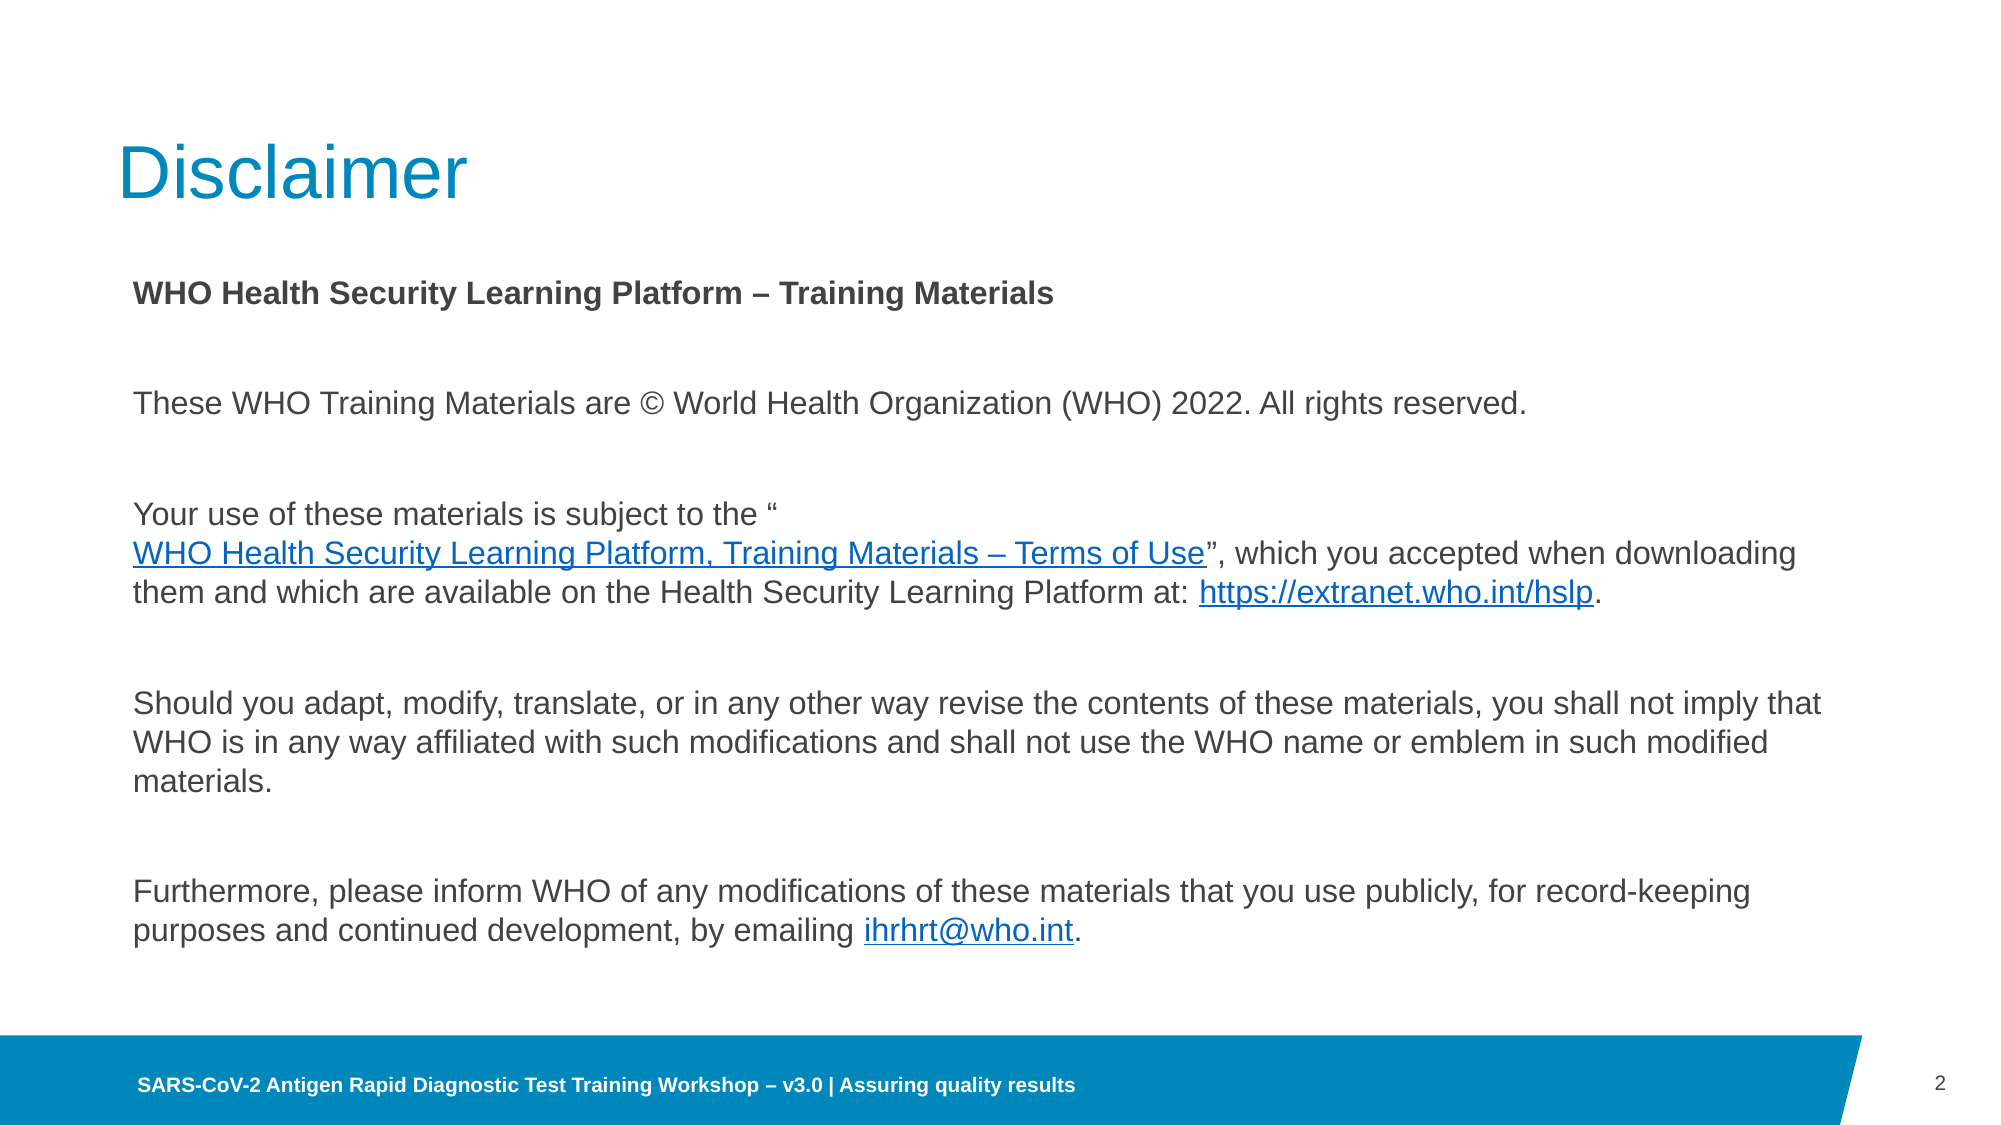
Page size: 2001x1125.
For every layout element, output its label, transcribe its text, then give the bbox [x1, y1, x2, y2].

title Disclaimer [117, 59, 1843, 215]
footer SARS-CoV-2 Antigen Rapid Diagnostic Test Training Workshop – v3.0 | Assuring quality results [137, 1042, 1338, 1125]
slide_number 2 [1862, 1035, 1947, 1125]
list WHO Health Security Learning Platform – Training Materials These WHO Training Materials are © World Health Organization (WHO) 2022. All rights reserved. Your use of these materials is subject to the “WHO Health Security Learning Platform, Training Materials – Terms of Use”, which you accepted when downloading them and which are available on the Health Security Learning Platform at: https://extranet.who.int/hslp. Should you adapt, modify, translate, or in any other way revise the contents of these materials, you shall not imply that WHO is in any way affiliated with such modifications and shall not use the WHO name or emblem in such modified materials. Furthermore, please inform WHO of any modifications of these materials that you use publicly, for record-keeping purposes and continued development, by emailing ihrhrt@who.int. [117, 264, 1843, 993]
